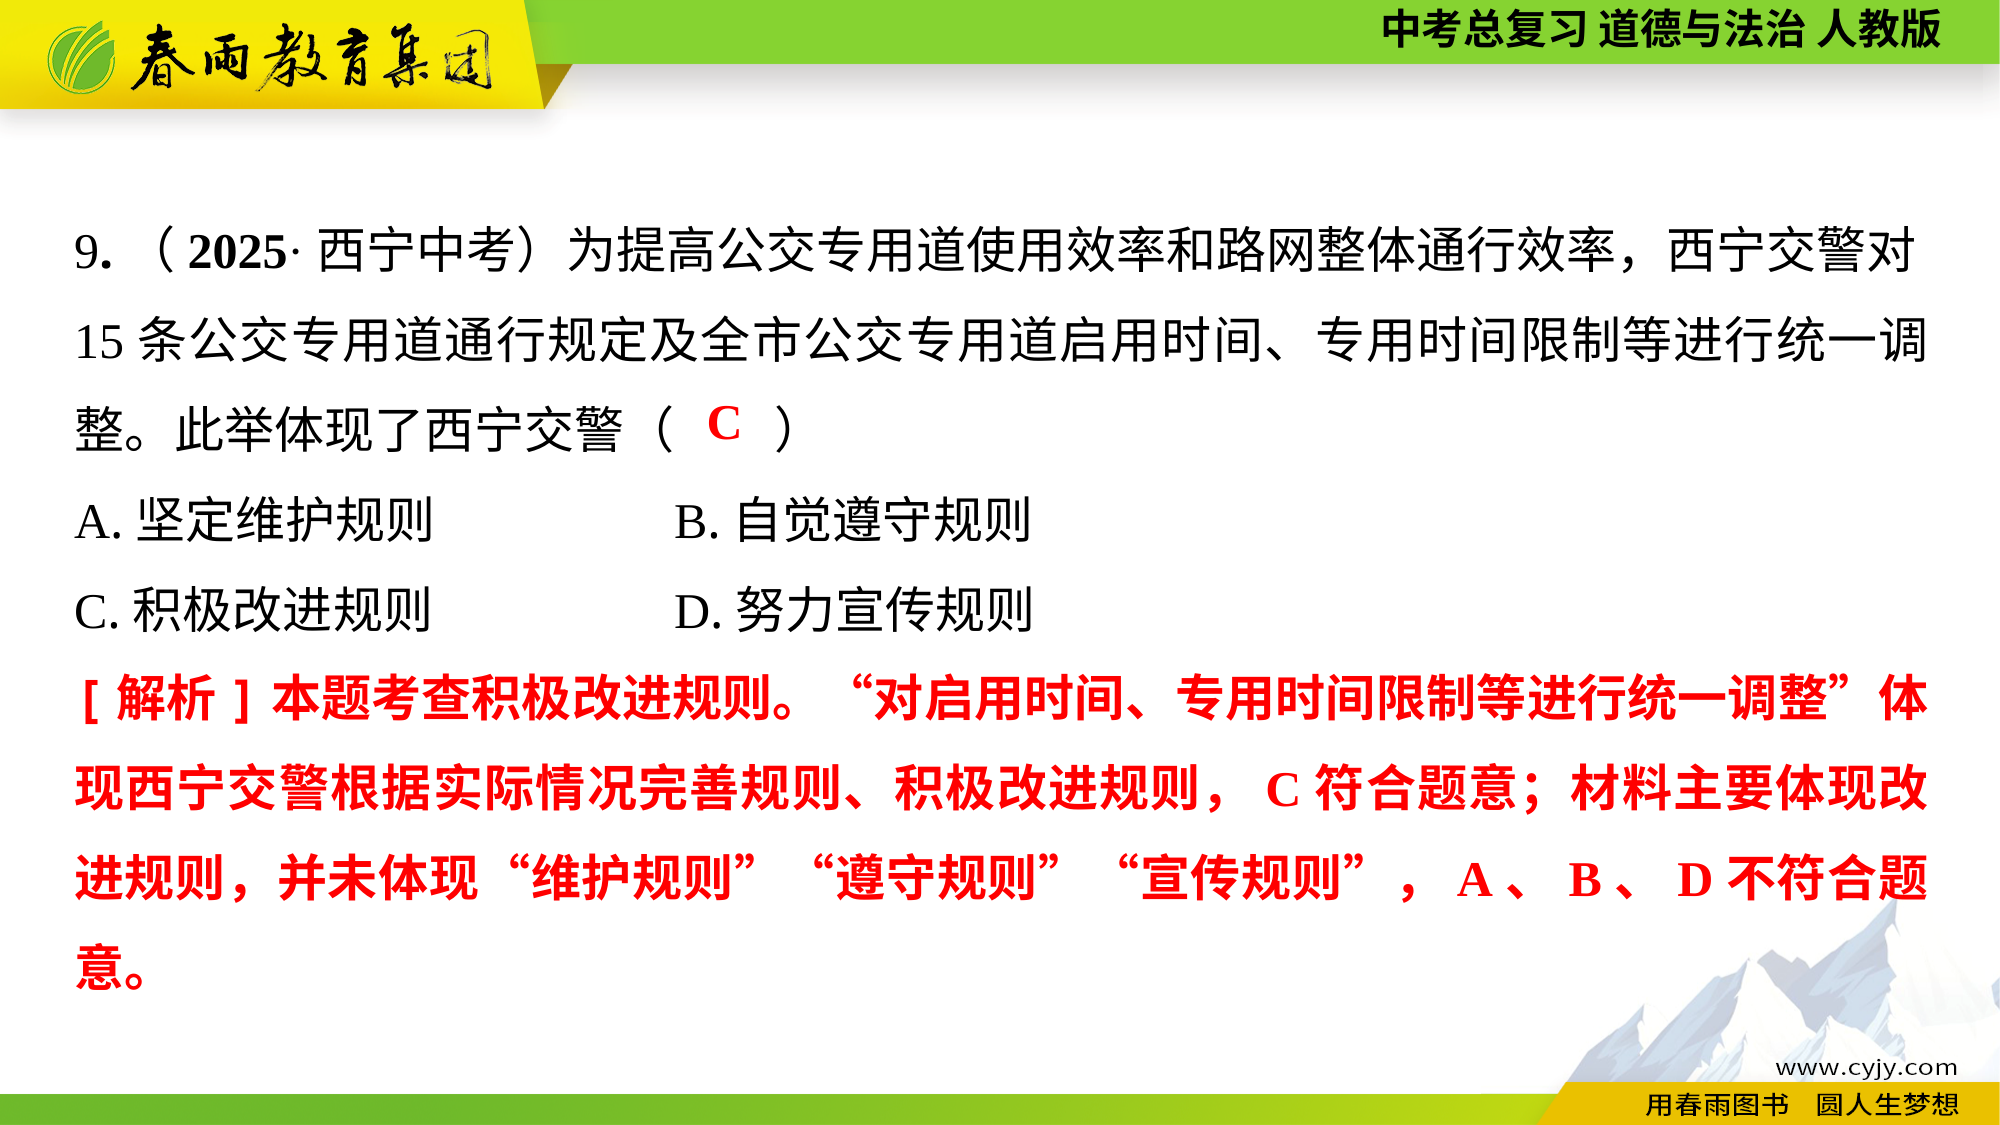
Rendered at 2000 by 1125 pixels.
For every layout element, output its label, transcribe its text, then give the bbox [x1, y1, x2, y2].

picture [0, 0, 2000, 1125]
list 9.（2025·西宁中考）为提高公交专用道使用效率和路网整体通行效率，西宁交警对15条公交专用道通行规定及全市公交专用道启用时间、专用时间限制等进行统一调整。此举体现了西宁交警（ ） A.坚定维护规则 B.自觉遵守规则 C.积极改进规则 D.努力宣传规则 [59, 181, 1944, 628]
text_box [解析]本题考查积极改进规则。“对启用时间、专用时间限制等进行统一调整”体现西宁交警根据实际情况完善规则、积极改进规则，C符合题意；材料主要体现改进规则，并未体现“维护规则”“遵守规则”“宣传规则”，A、B、D不符合题意。 [59, 628, 1944, 1004]
text_box C [691, 382, 758, 458]
